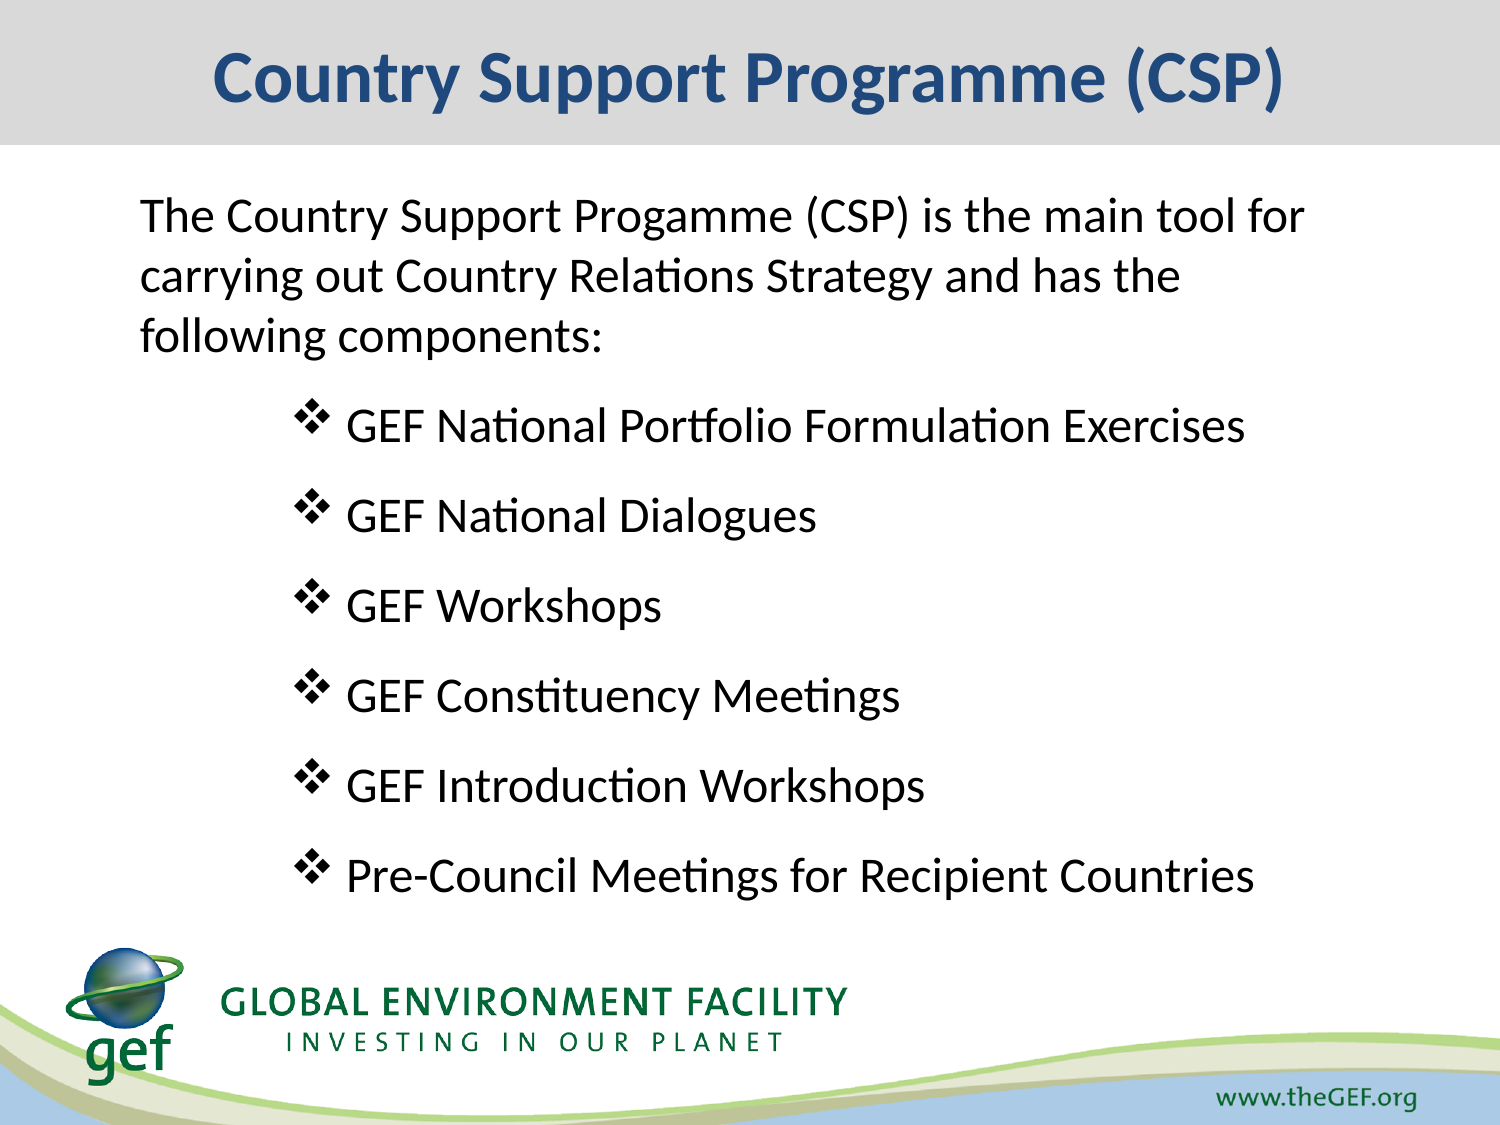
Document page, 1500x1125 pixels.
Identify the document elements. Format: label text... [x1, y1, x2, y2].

picture [0, 920, 1500, 1125]
text_box The Country Support Progamme (CSP) is the main tool for carrying out Country Relations Strategy and has the following components: GEF National Portfolio Formulation Exercises GEF National Dialogues GEF Workshops GEF Constituency Meetings GEF Introduction Workshops Pre-Council Meetings for Recipient Countries [125, 174, 1375, 910]
title Country Support Programme (CSP) [0, 0, 1500, 146]
